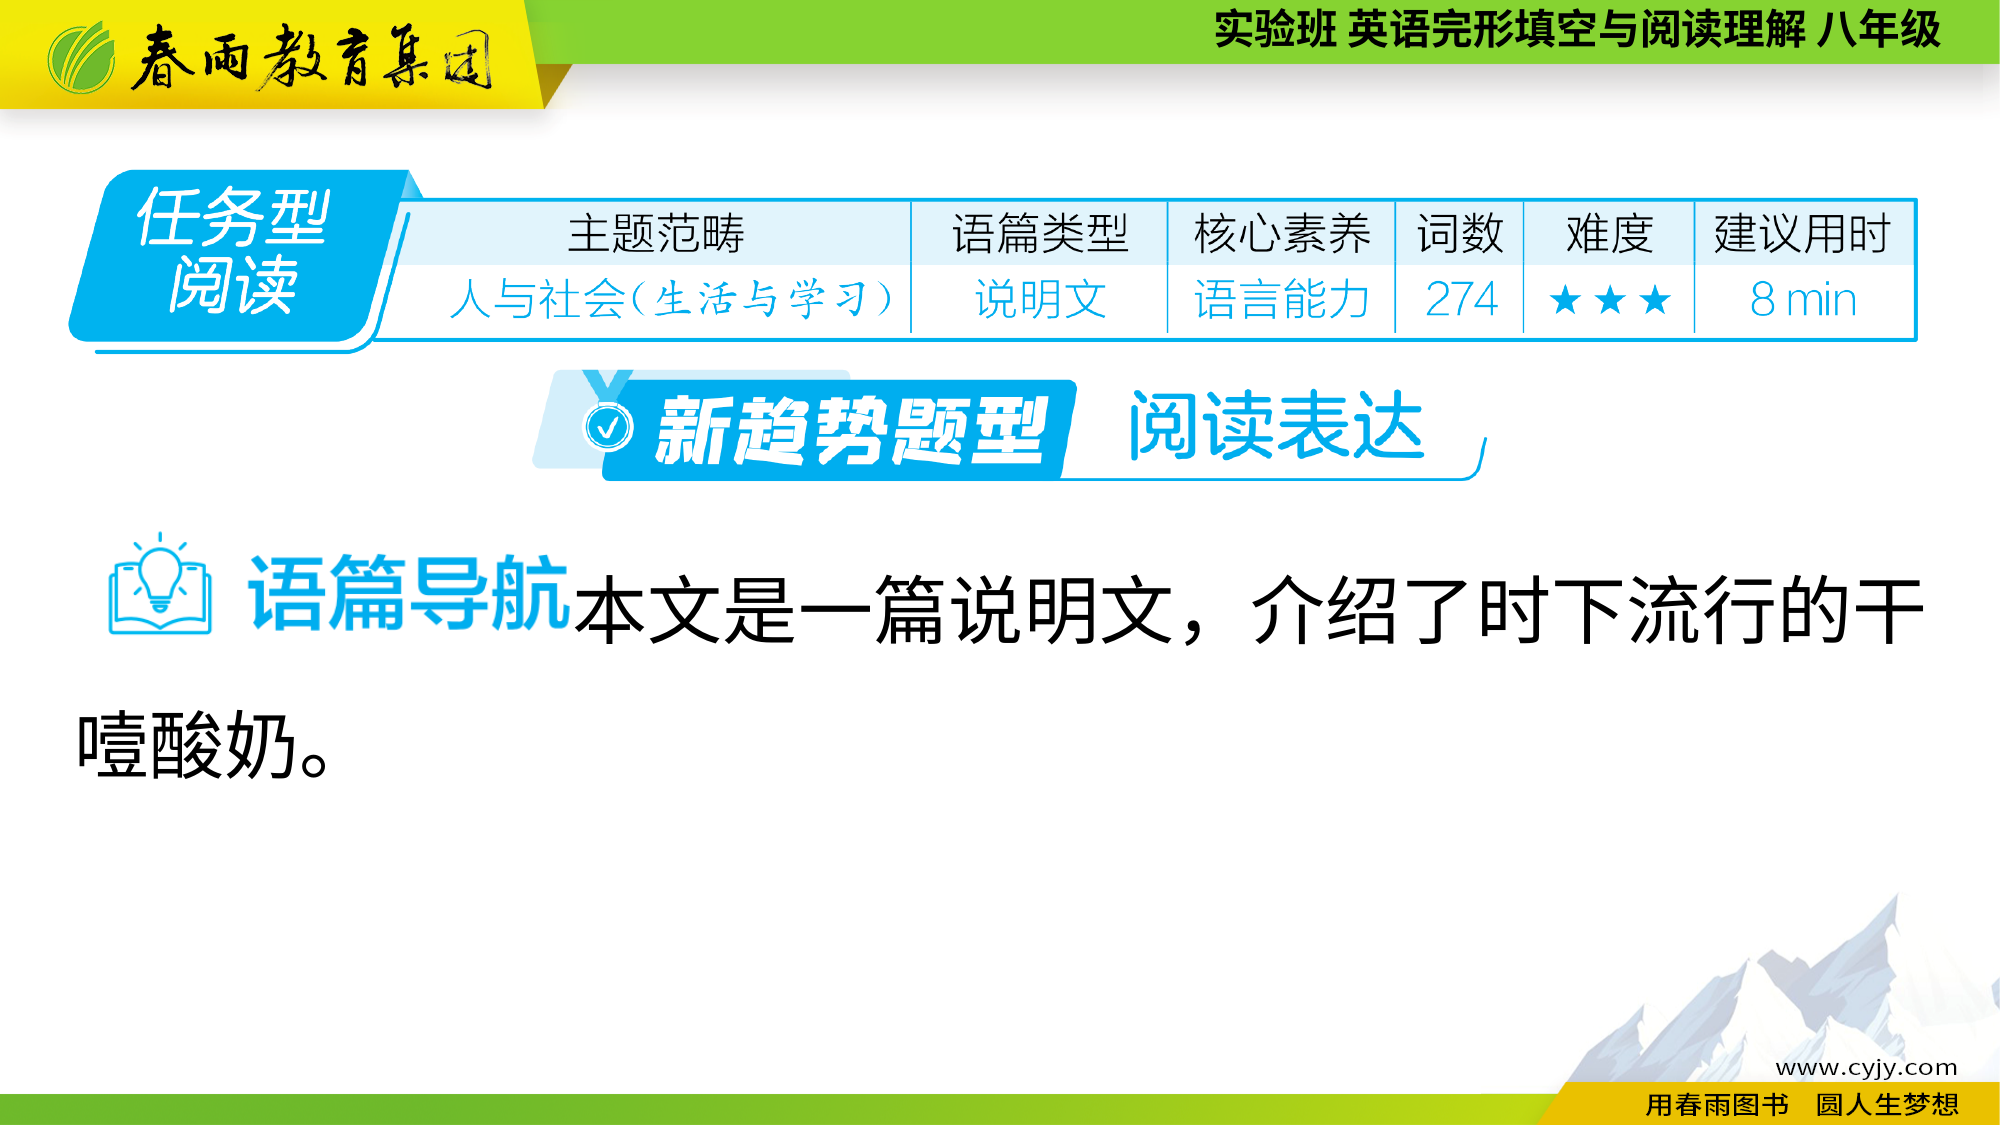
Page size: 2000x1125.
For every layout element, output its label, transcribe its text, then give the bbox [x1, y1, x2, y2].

picture [0, 0, 2000, 1125]
list 本文是一篇说明文，介绍了时下流行的干噎酸奶。 [59, 510, 1944, 799]
